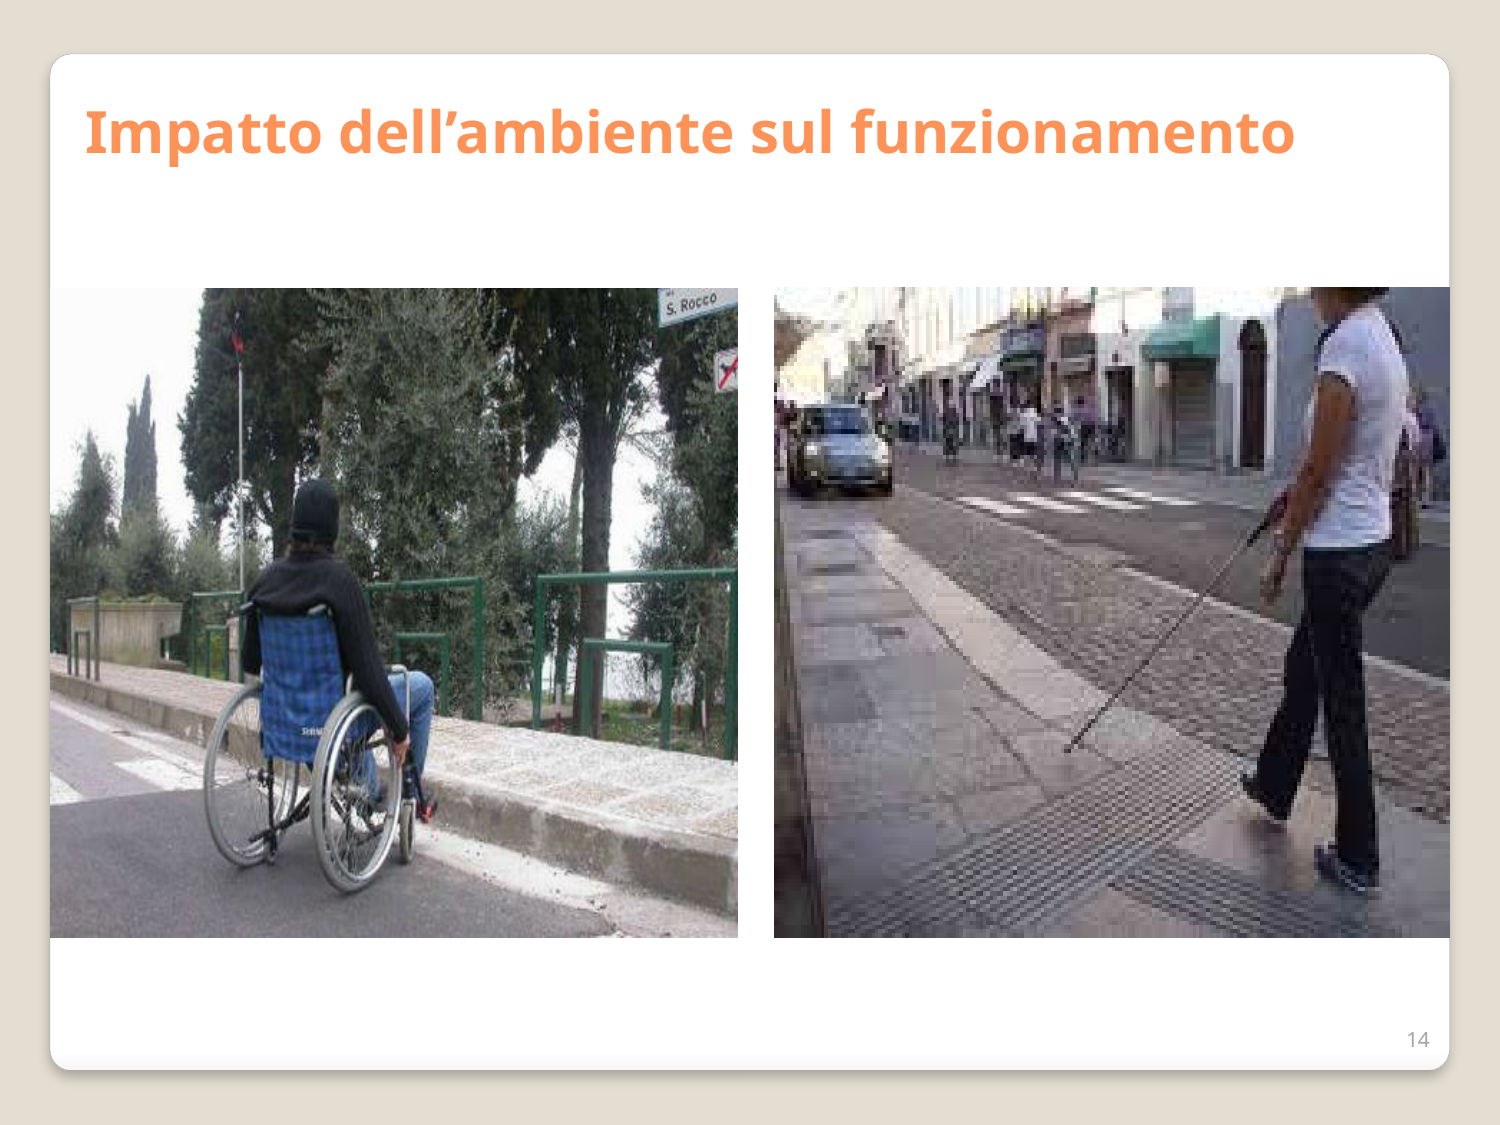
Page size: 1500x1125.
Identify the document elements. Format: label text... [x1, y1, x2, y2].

picture [774, 287, 1451, 938]
text_box Impatto dell’ambiente sul funzionamento [70, 87, 1421, 275]
picture [49, 288, 738, 938]
slide_number 14 [1369, 1002, 1445, 1063]
